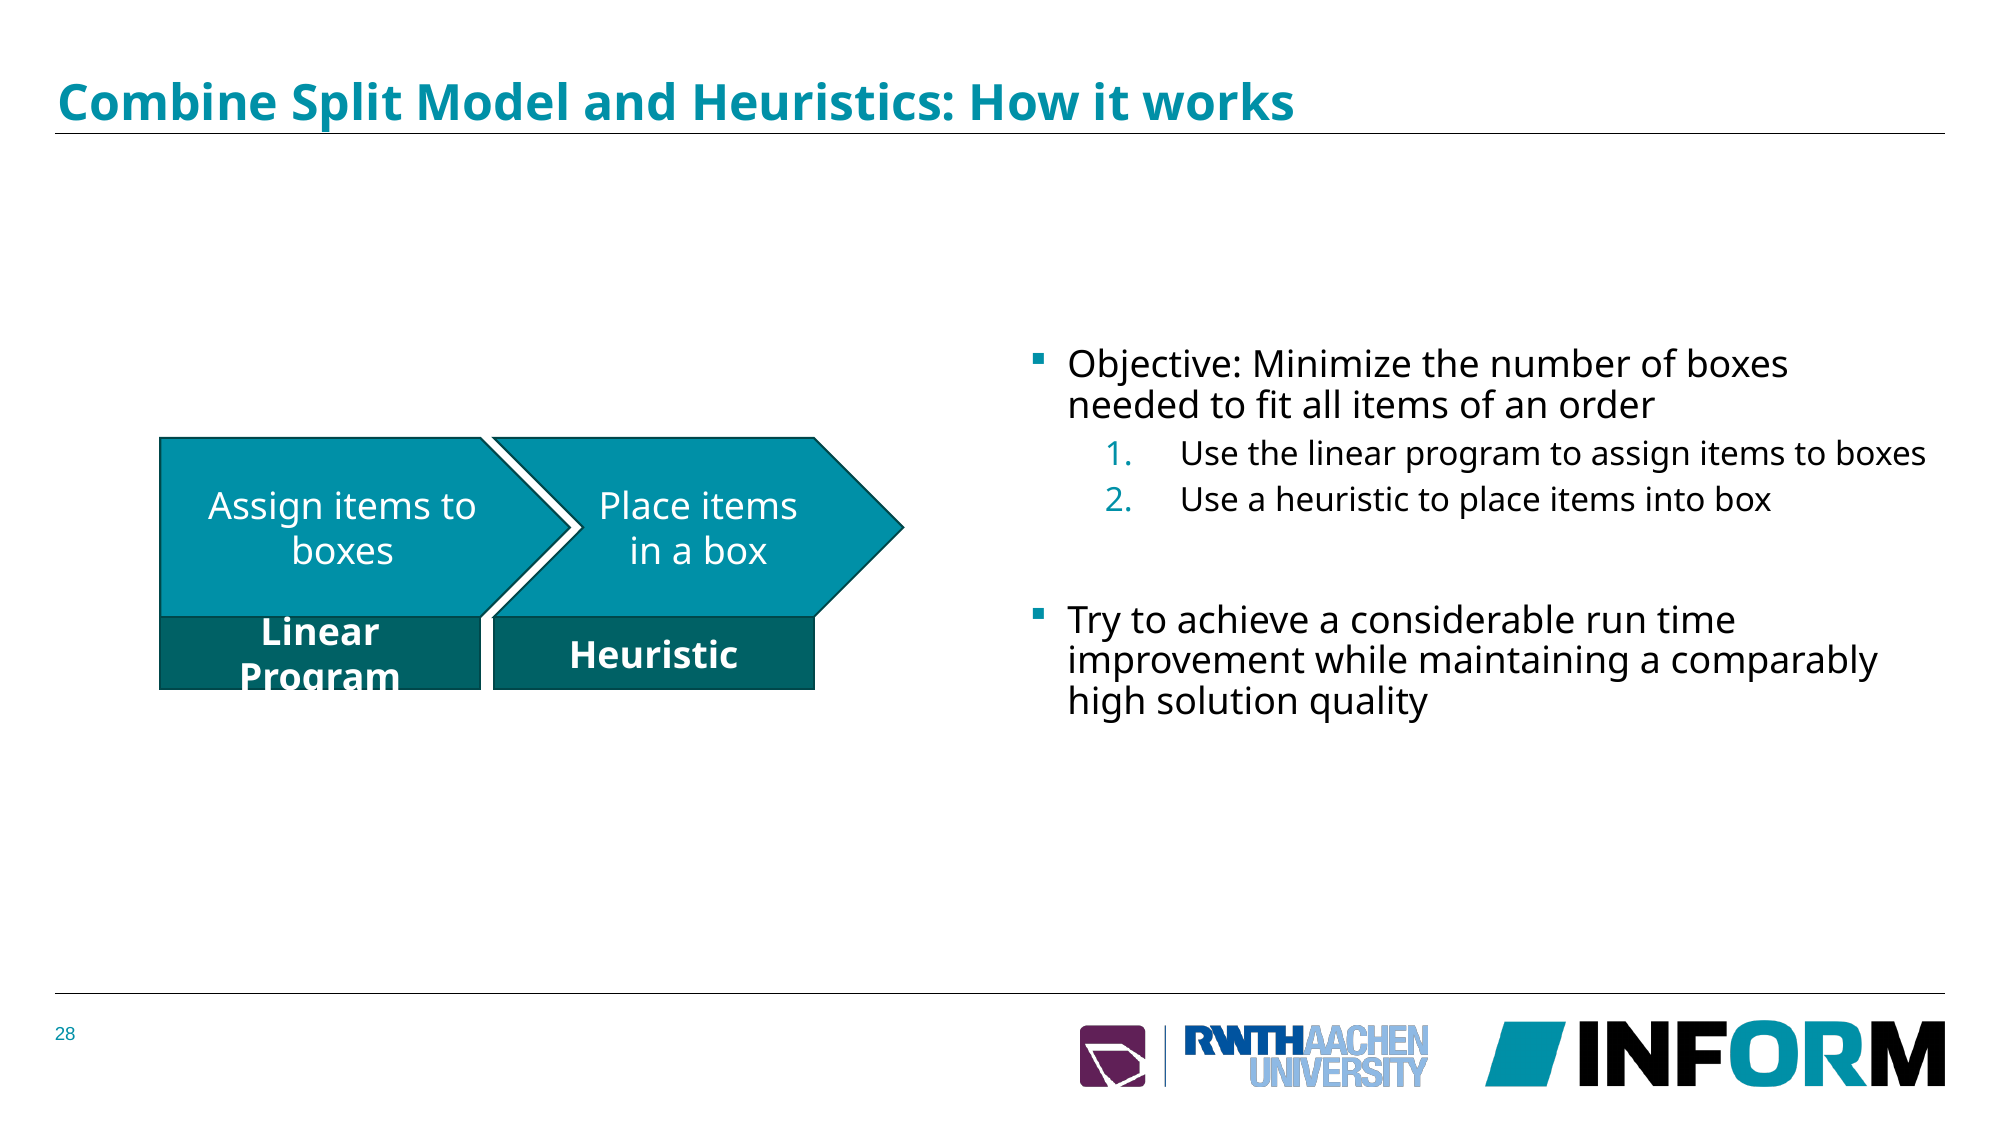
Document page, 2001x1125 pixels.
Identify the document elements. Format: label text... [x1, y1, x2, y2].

list Objective: Minimize the number of boxes needed to fit all items of an order Use the linear program to assign items to boxes Use a heuristic to place items into box Try to achieve a considerable run time improvement while maintaining a comparably high solution quality [1015, 161, 1948, 968]
text_box Place items in a box [491, 436, 905, 619]
picture [1485, 1020, 1945, 1087]
title Combine Split Model and Heuristics: How it works [42, 70, 1948, 143]
text_box Heuristic [493, 616, 815, 690]
text_box Assign items to boxes [159, 436, 572, 618]
text_box Linear Program [159, 616, 481, 690]
picture [1080, 1025, 1428, 1087]
